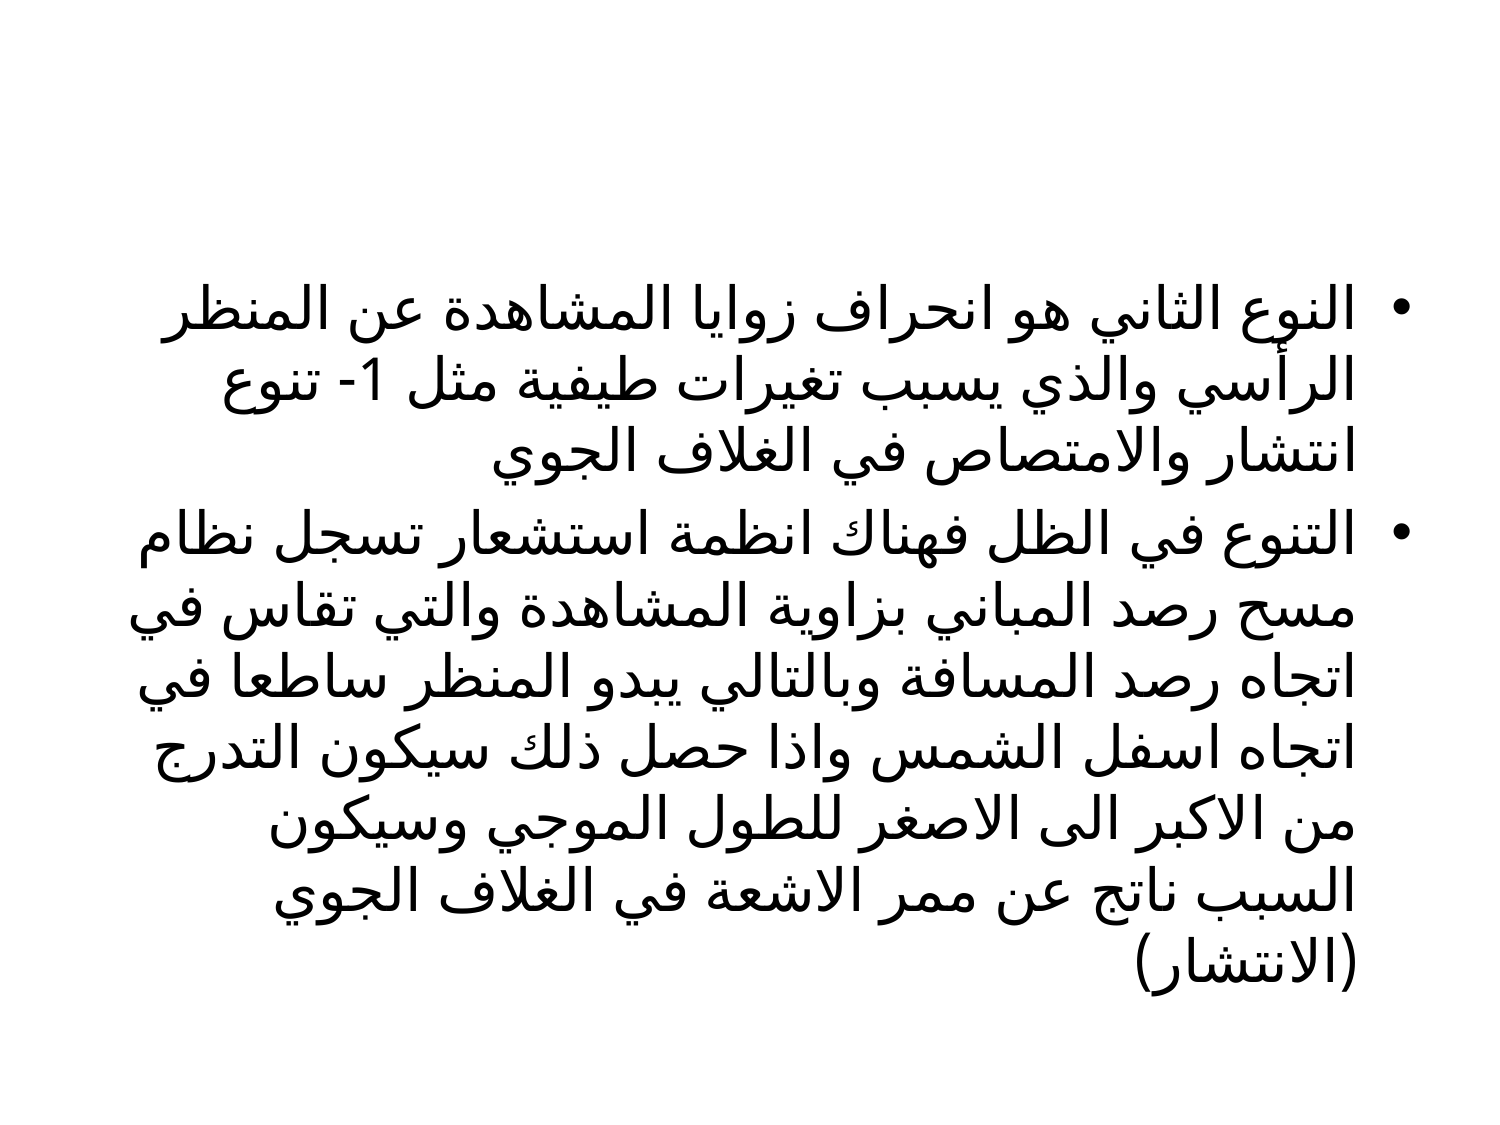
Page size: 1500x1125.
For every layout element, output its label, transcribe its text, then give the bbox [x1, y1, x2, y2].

list النوع الثاني هو انحراف زوايا المشاهدة عن المنظر الرأسي والذي يسبب تغيرات طيفية مثل 1- تنوع انتشار والامتصاص في الغلاف الجوي التنوع في الظل فهناك انظمة استشعار تسجل نظام مسح رصد المباني بزاوية المشاهدة والتي تقاس في اتجاه رصد المسافة وبالتالي يبدو المنظر ساطعا في اتجاه اسفل الشمس واذا حصل ذلك سيكون التدرج من الاكبر الى الاصغر للطول الموجي وسيكون السبب ناتج عن ممر الاشعة في الغلاف الجوي (الانتشار) [75, 262, 1425, 1005]
